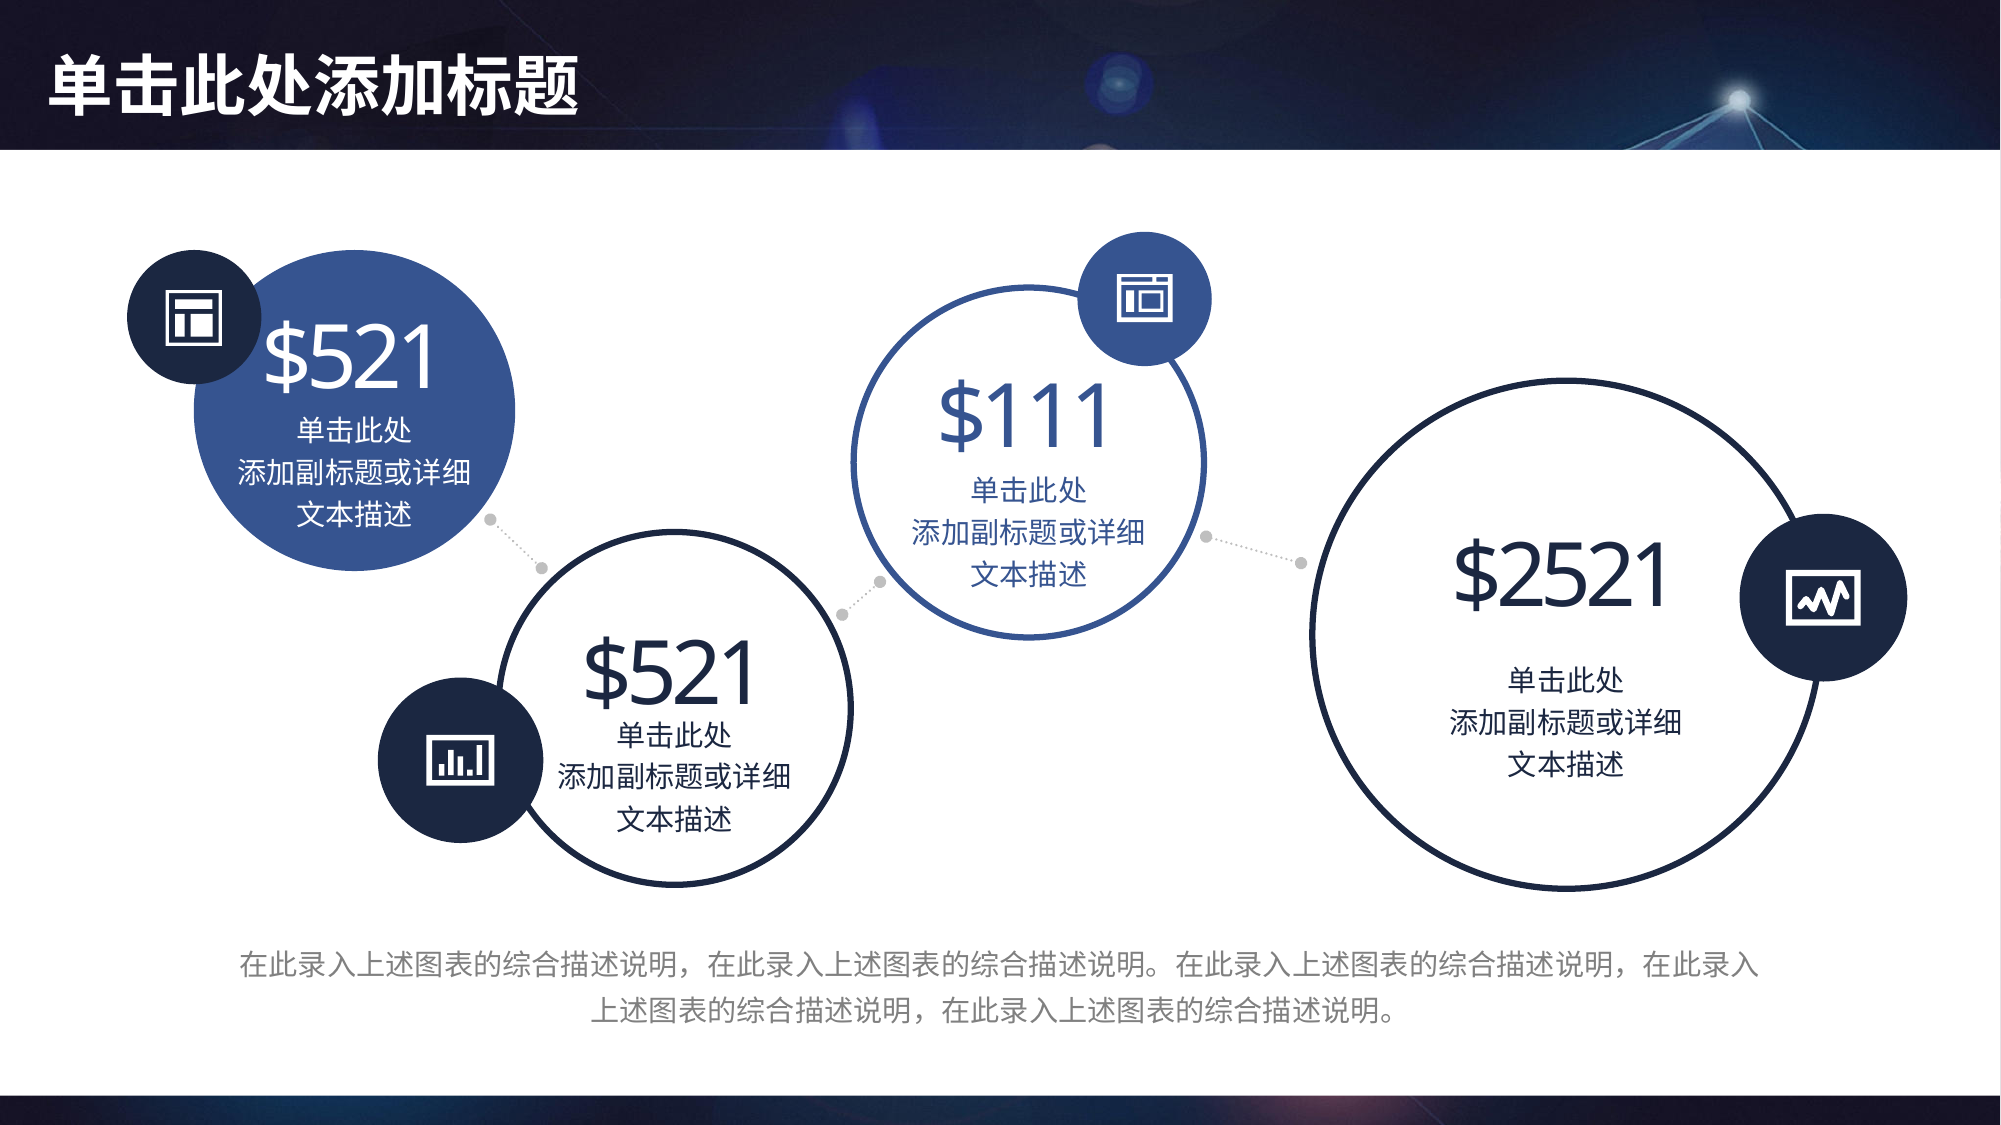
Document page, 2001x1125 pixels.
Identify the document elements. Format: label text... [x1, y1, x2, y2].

picture [0, 0, 2001, 1125]
text_box 在此录入上述图表的综合描述说明，在此录入上述图表的综合描述说明。在此录入上述图表的综合描述说明，在此录入上述图表的综合描述说明，在此录入上述图表的综合描述说明。 [218, 928, 1782, 1035]
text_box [853, 231, 1301, 638]
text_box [126, 249, 542, 572]
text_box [1312, 380, 1908, 889]
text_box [377, 531, 880, 885]
title 单击此处添加标题 [31, 36, 1757, 141]
